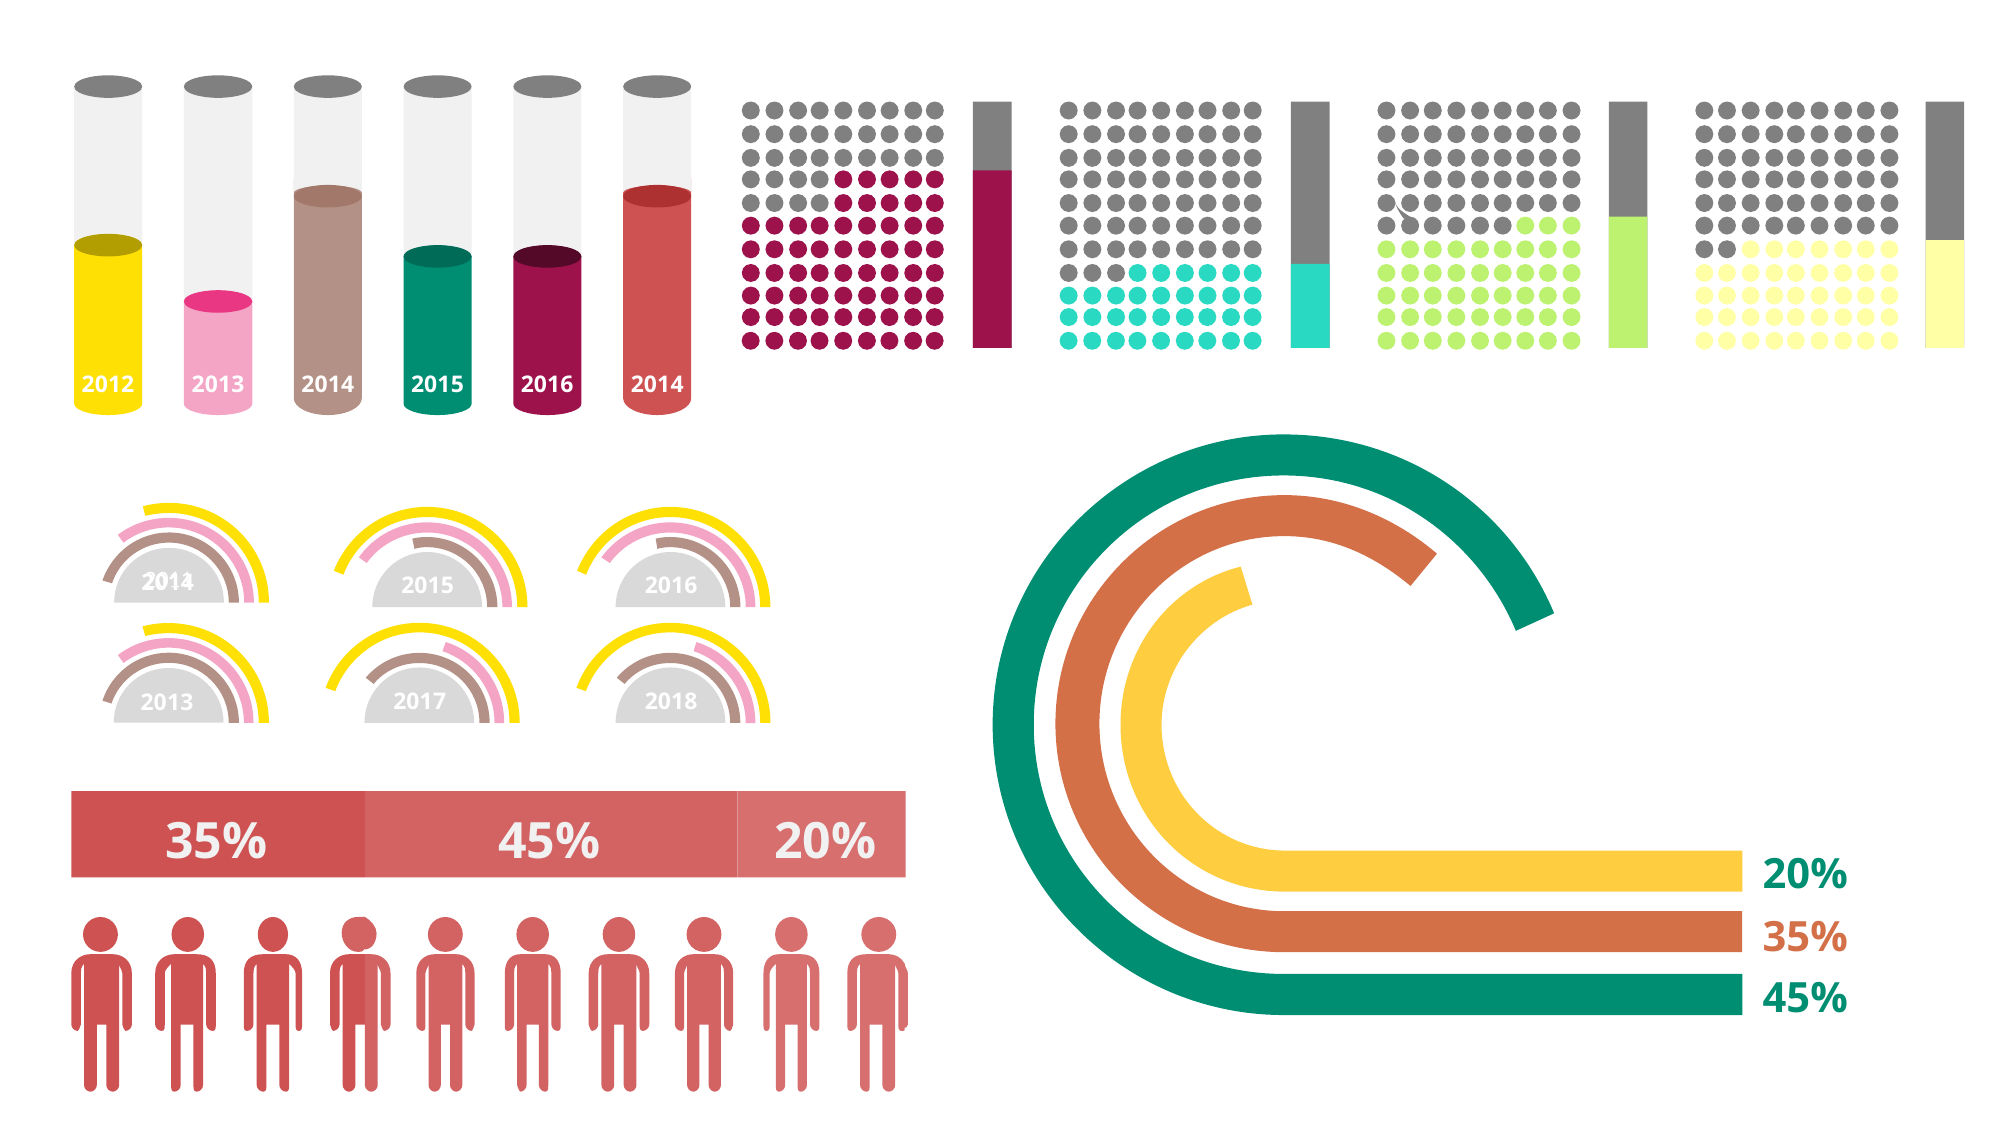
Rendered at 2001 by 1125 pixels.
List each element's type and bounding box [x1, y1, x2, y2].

text_box [992, 434, 1869, 1030]
text_box [52, 75, 713, 416]
text_box [102, 502, 771, 723]
text_box [71, 791, 908, 1092]
text_box [1059, 101, 1330, 350]
text_box [1377, 101, 1648, 350]
text_box [1695, 101, 1965, 350]
text_box [741, 101, 1012, 350]
